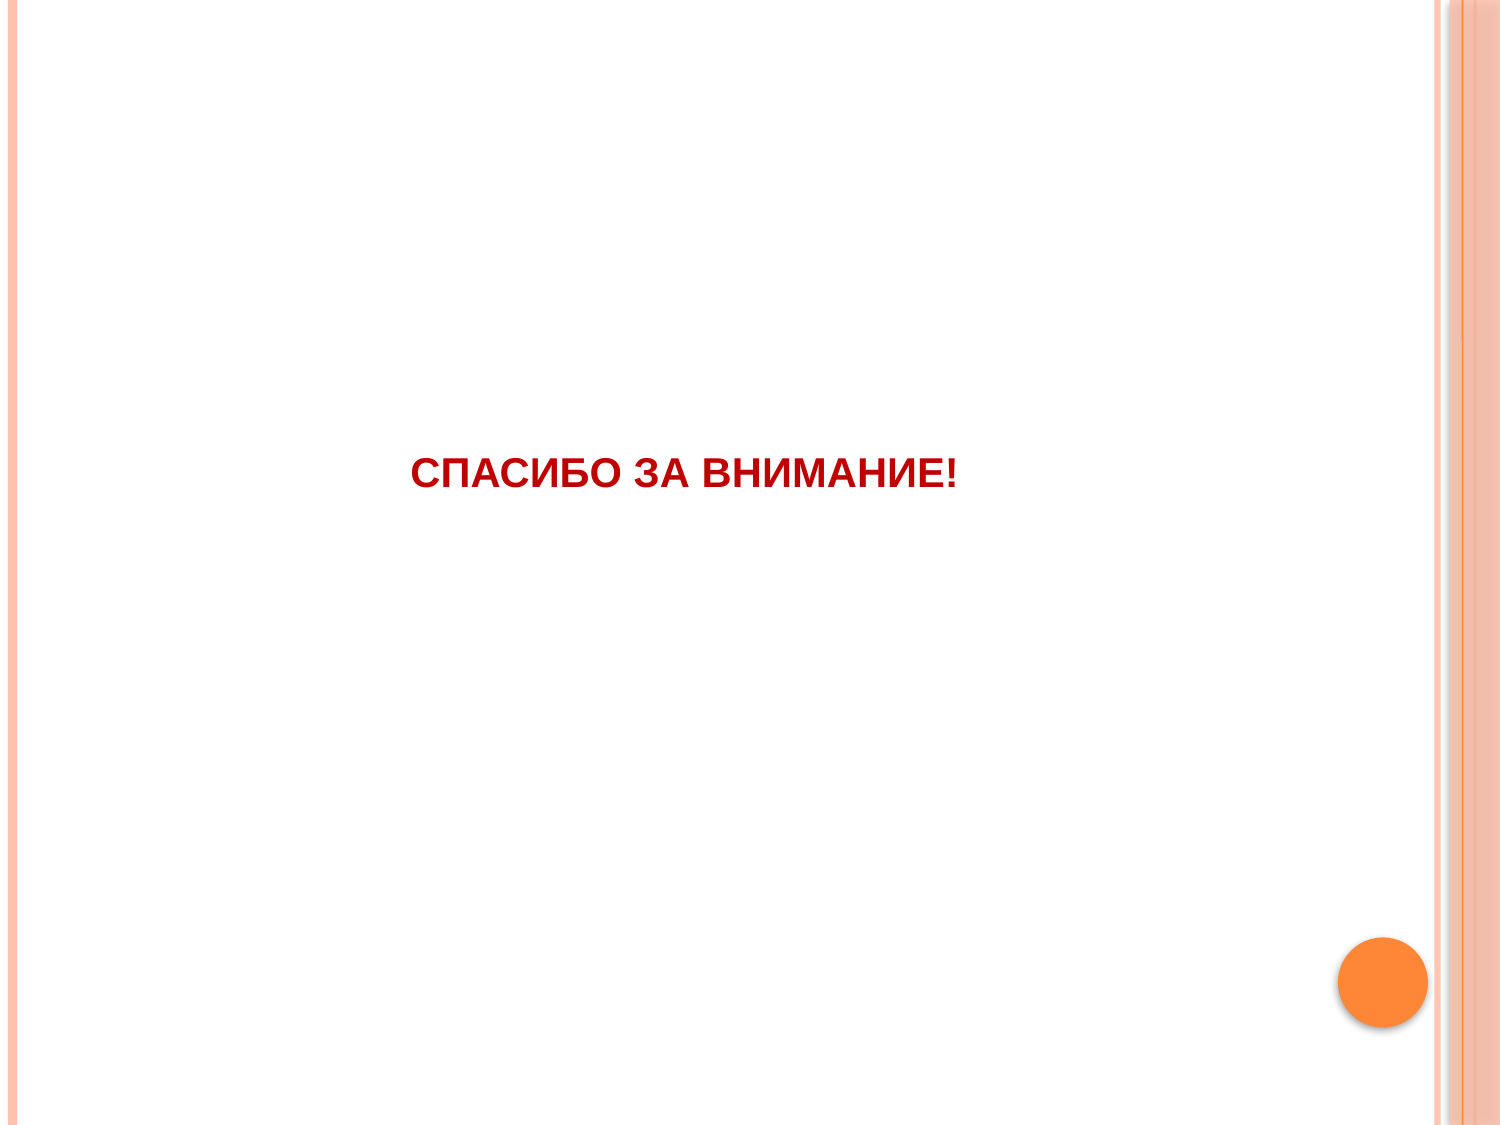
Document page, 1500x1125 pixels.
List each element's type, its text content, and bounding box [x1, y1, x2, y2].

title СПАСИБО ЗА ВНИМАНИЕ! [395, 349, 1058, 504]
